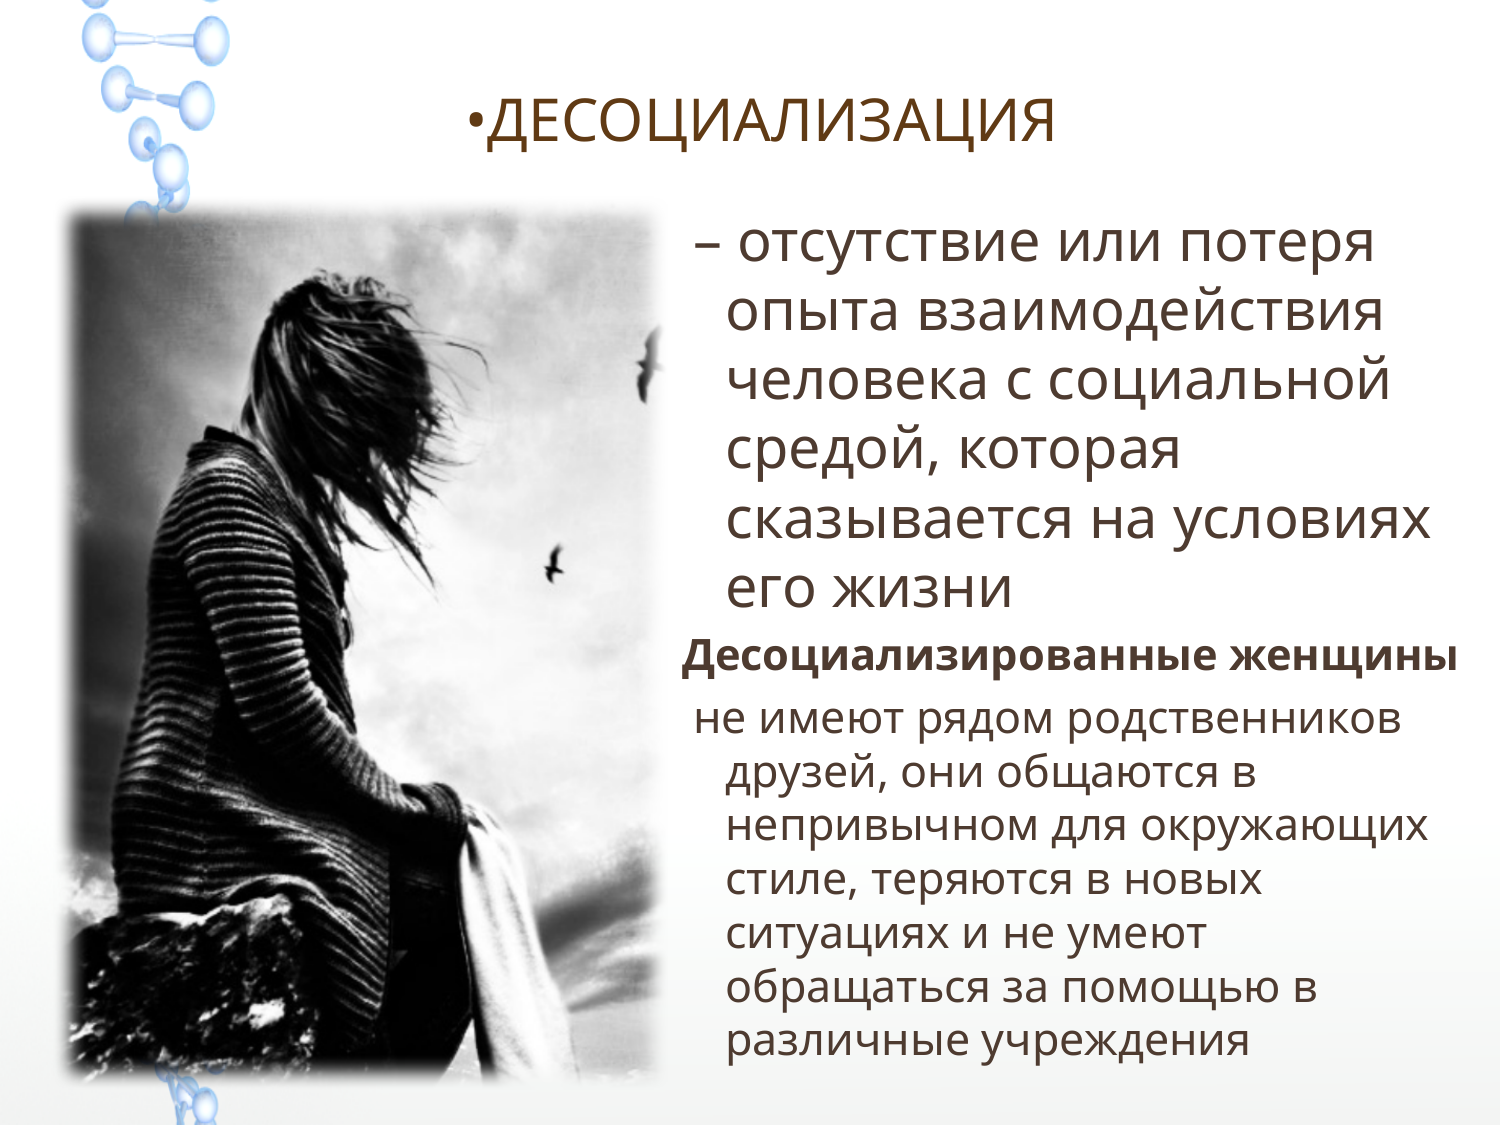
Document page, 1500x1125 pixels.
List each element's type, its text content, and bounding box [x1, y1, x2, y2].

text_box •десоциализация [49, 75, 1475, 161]
text_box – отсутствие или потеря опыта взаимодействия человека с социальной средой, которая сказывается на условиях его жизни Десоциализированные женщины не имеют рядом родственников друзей, они общаются в непривычном для окружающих стиле, теряются в новых ситуациях и не умеют обращаться за помощью в различные учреждения [668, 196, 1475, 1094]
picture [0, 0, 1500, 1125]
